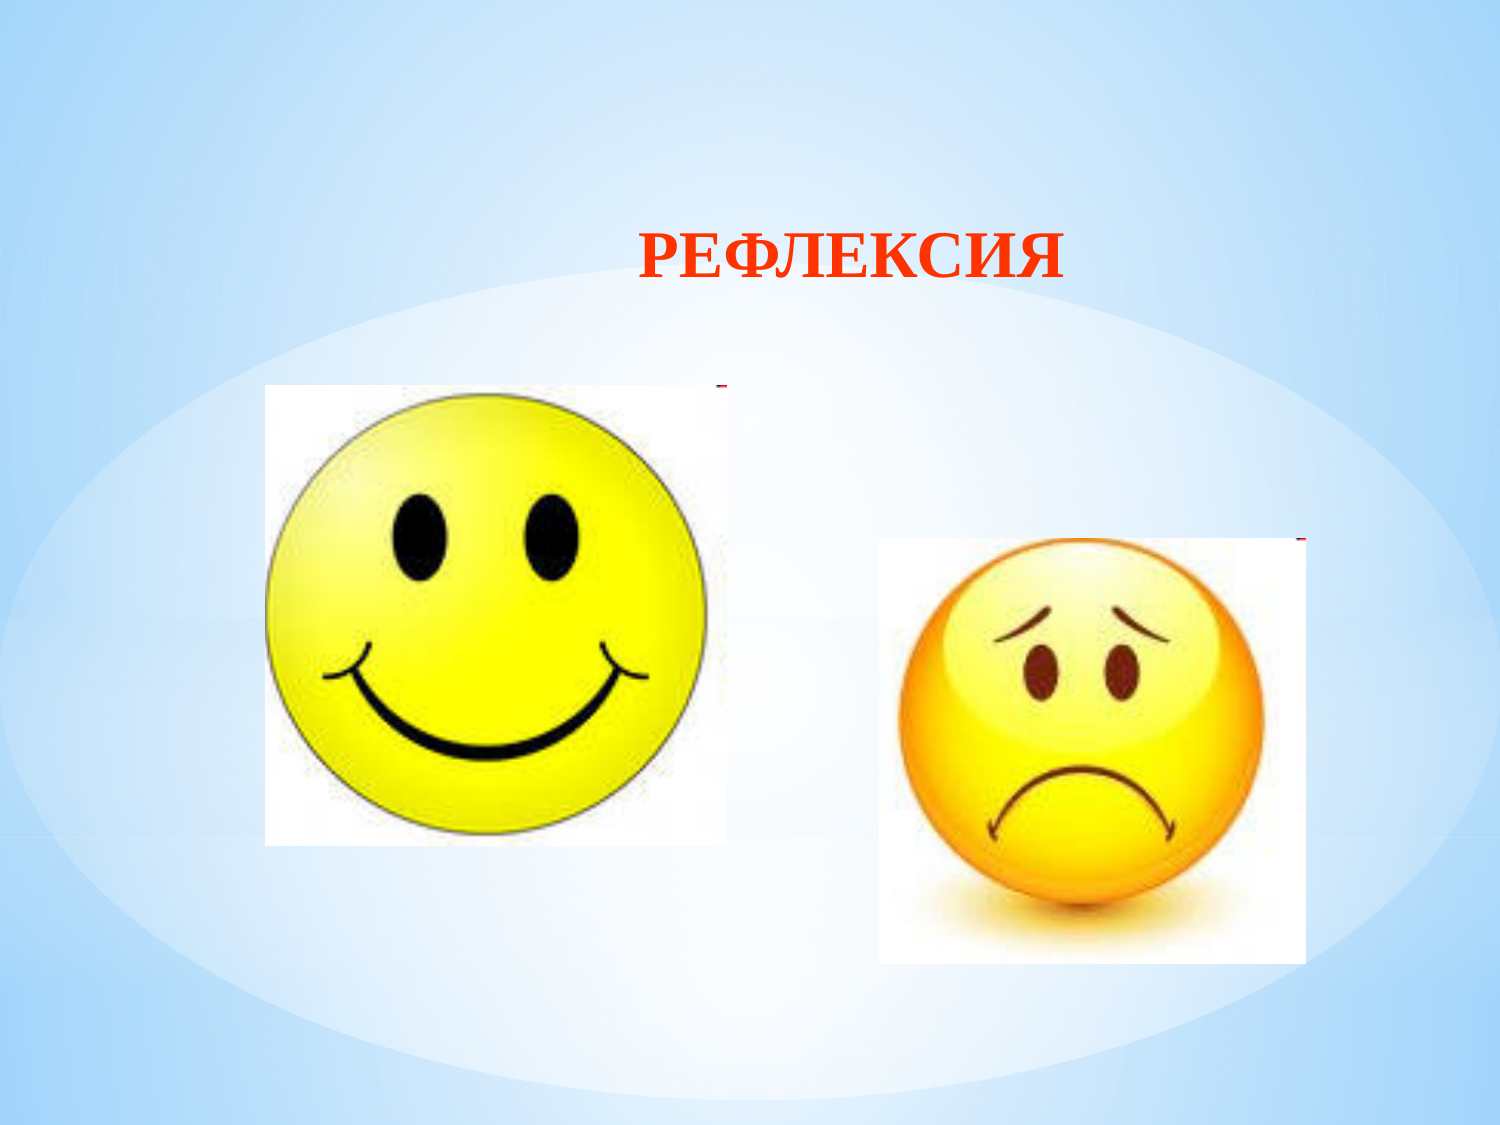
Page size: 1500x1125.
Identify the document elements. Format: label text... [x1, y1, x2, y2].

picture [879, 538, 1306, 965]
picture [265, 385, 727, 847]
text_box РЕФЛЕКСИЯ [623, 203, 1081, 299]
